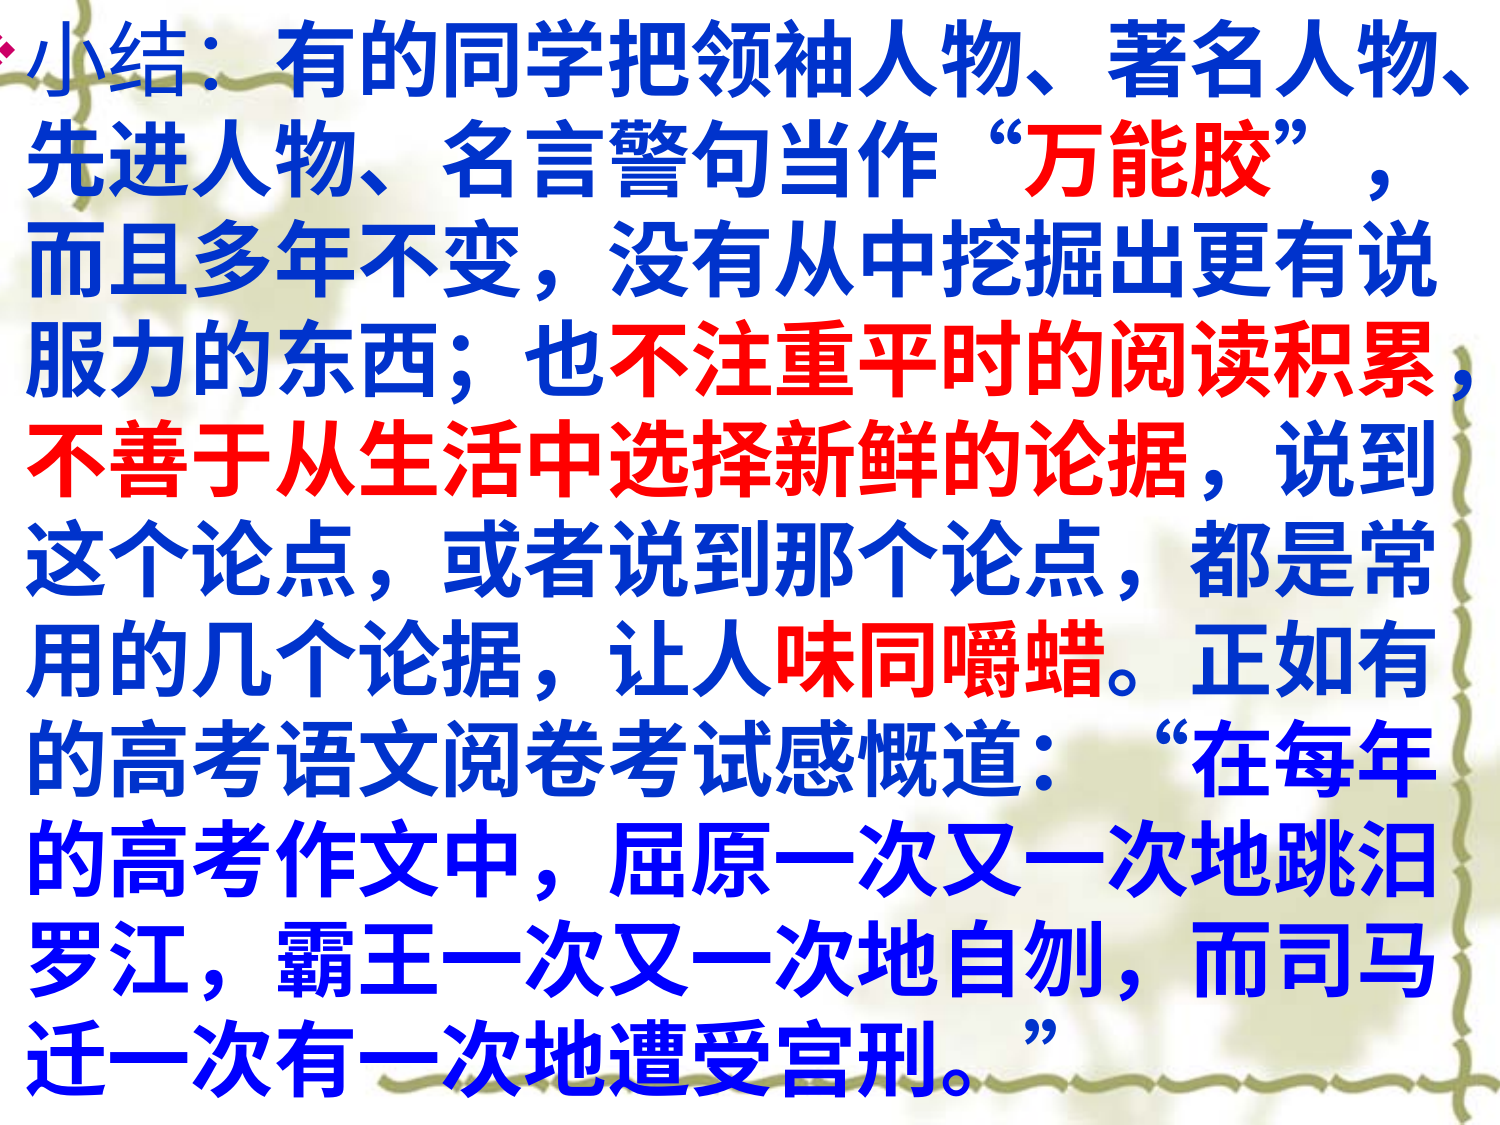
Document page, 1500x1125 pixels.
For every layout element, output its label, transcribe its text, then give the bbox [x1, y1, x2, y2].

list 小结：有的同学把领袖人物、著名人物、先进人物、名言警句当作“万能胶”，而且多年不变，没有从中挖掘出更有说服力的东西；也不注重平时的阅读积累，不善于从生活中选择新鲜的论据，说到这个论点，或者说到那个论点，都是常用的几个论据，让人味同嚼蜡。正如有的高考语文阅卷考试感慨道：“在每年的高考作文中，屈原一次又一次地跳汨罗江，霸王一次又一次地自刎，而司马迁一次有一次地遭受宫刑。” [0, 0, 1500, 1125]
